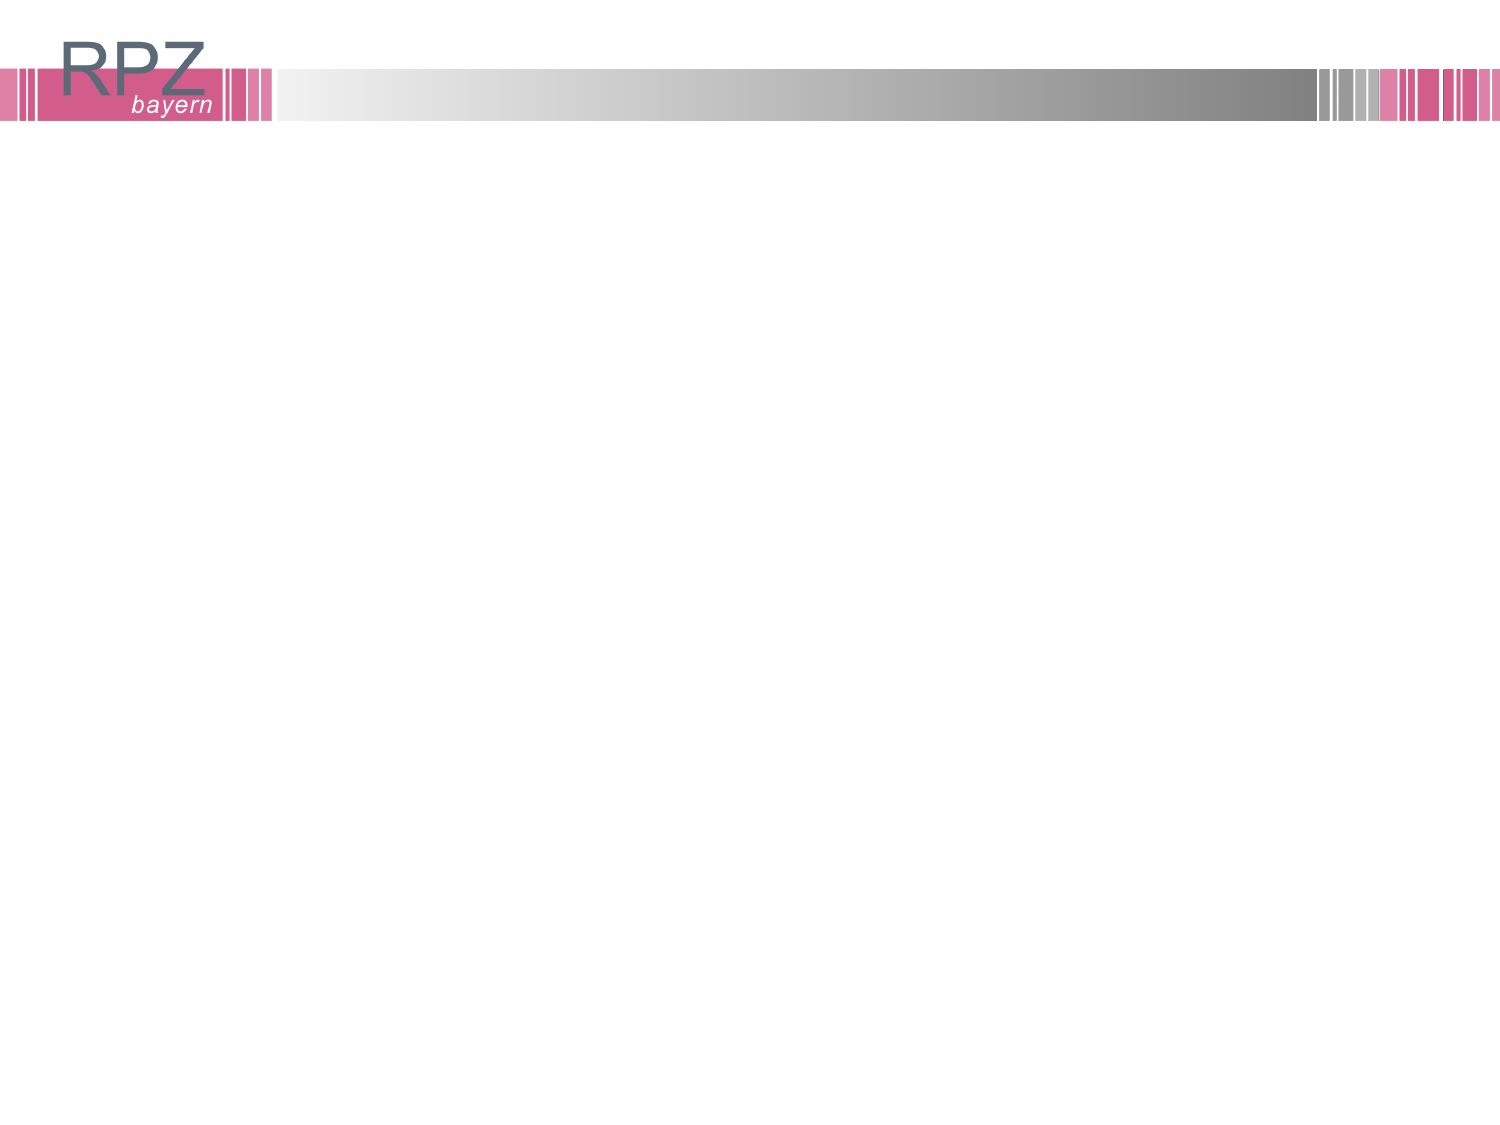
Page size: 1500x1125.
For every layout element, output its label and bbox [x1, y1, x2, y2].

picture [1319, 69, 1379, 121]
picture [0, 31, 272, 121]
picture [1380, 69, 1439, 121]
picture [1443, 69, 1500, 121]
